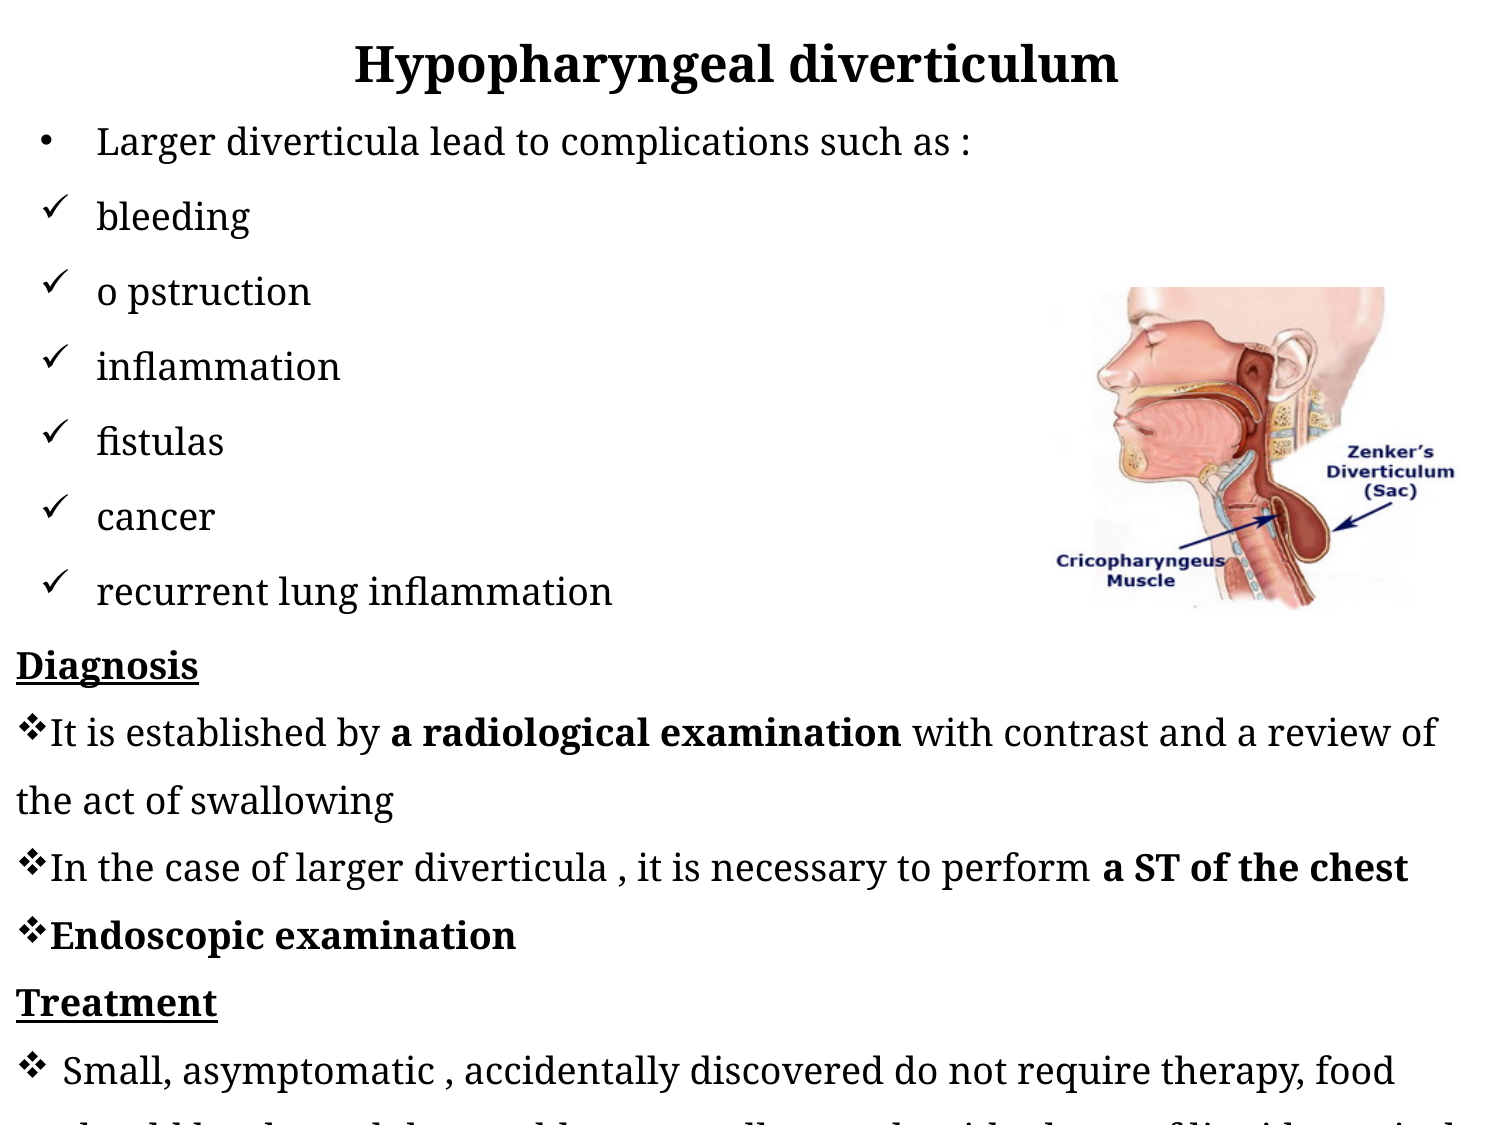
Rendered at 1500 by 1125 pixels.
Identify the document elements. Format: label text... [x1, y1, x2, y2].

list Larger diverticula lead to complications such as : bleeding o pstruction inflammation fistulas cancer recurrent lung inflammation [24, 87, 1375, 612]
text_box Diagnosis It is established by a radiological examination with contrast and a review of the act of swallowing In the case of larger diverticula , it is necessary to perform a ST of the chest Endoscopic examination Treatment Small, asymptomatic , accidentally discovered do not require therapy, food should be chewed thoroughly, eat smaller meals with plenty of liquid, surgical treatment [1, 612, 1500, 1125]
title Hypopharyngeal diverticulum [62, 24, 1413, 100]
picture [1049, 287, 1476, 611]
